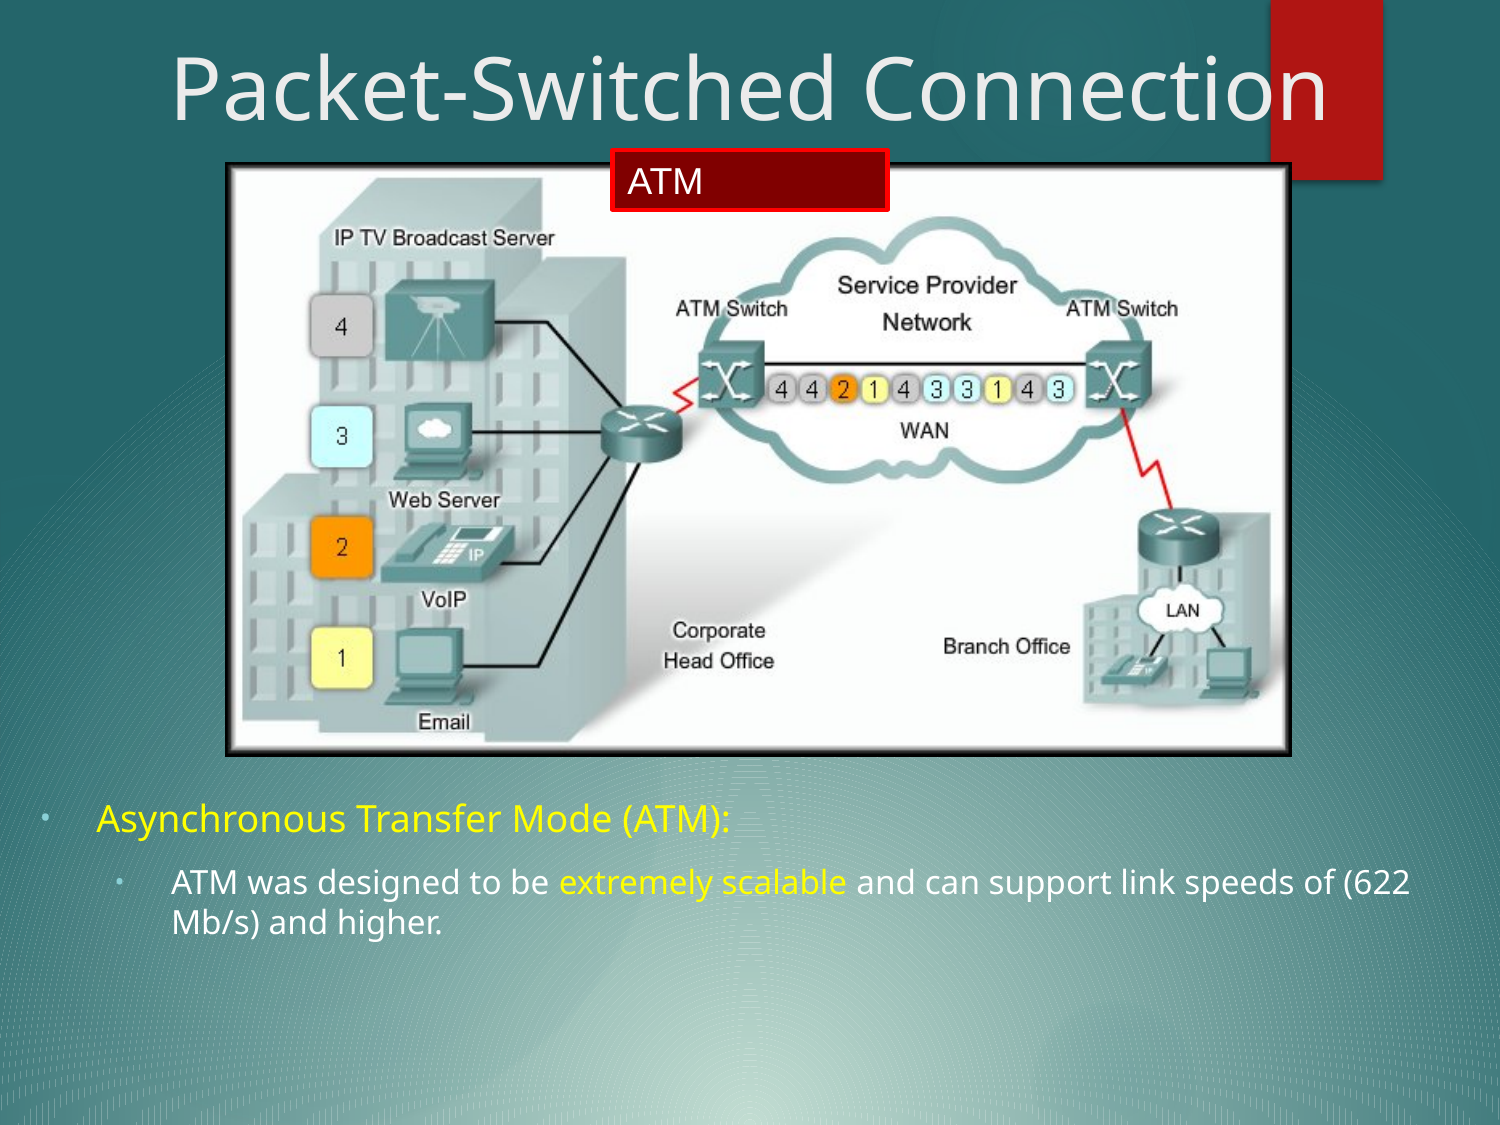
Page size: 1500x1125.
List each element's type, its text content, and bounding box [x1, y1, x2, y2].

picture [224, 162, 1292, 757]
text_box ATM [612, 149, 888, 160]
list Asynchronous Transfer Mode (ATM): ATM was designed to be extremely scalable and can support link speeds of (622 Mb/s) and higher. [24, 787, 1475, 1100]
title Packet-Switched Connection Options [24, 24, 1475, 138]
